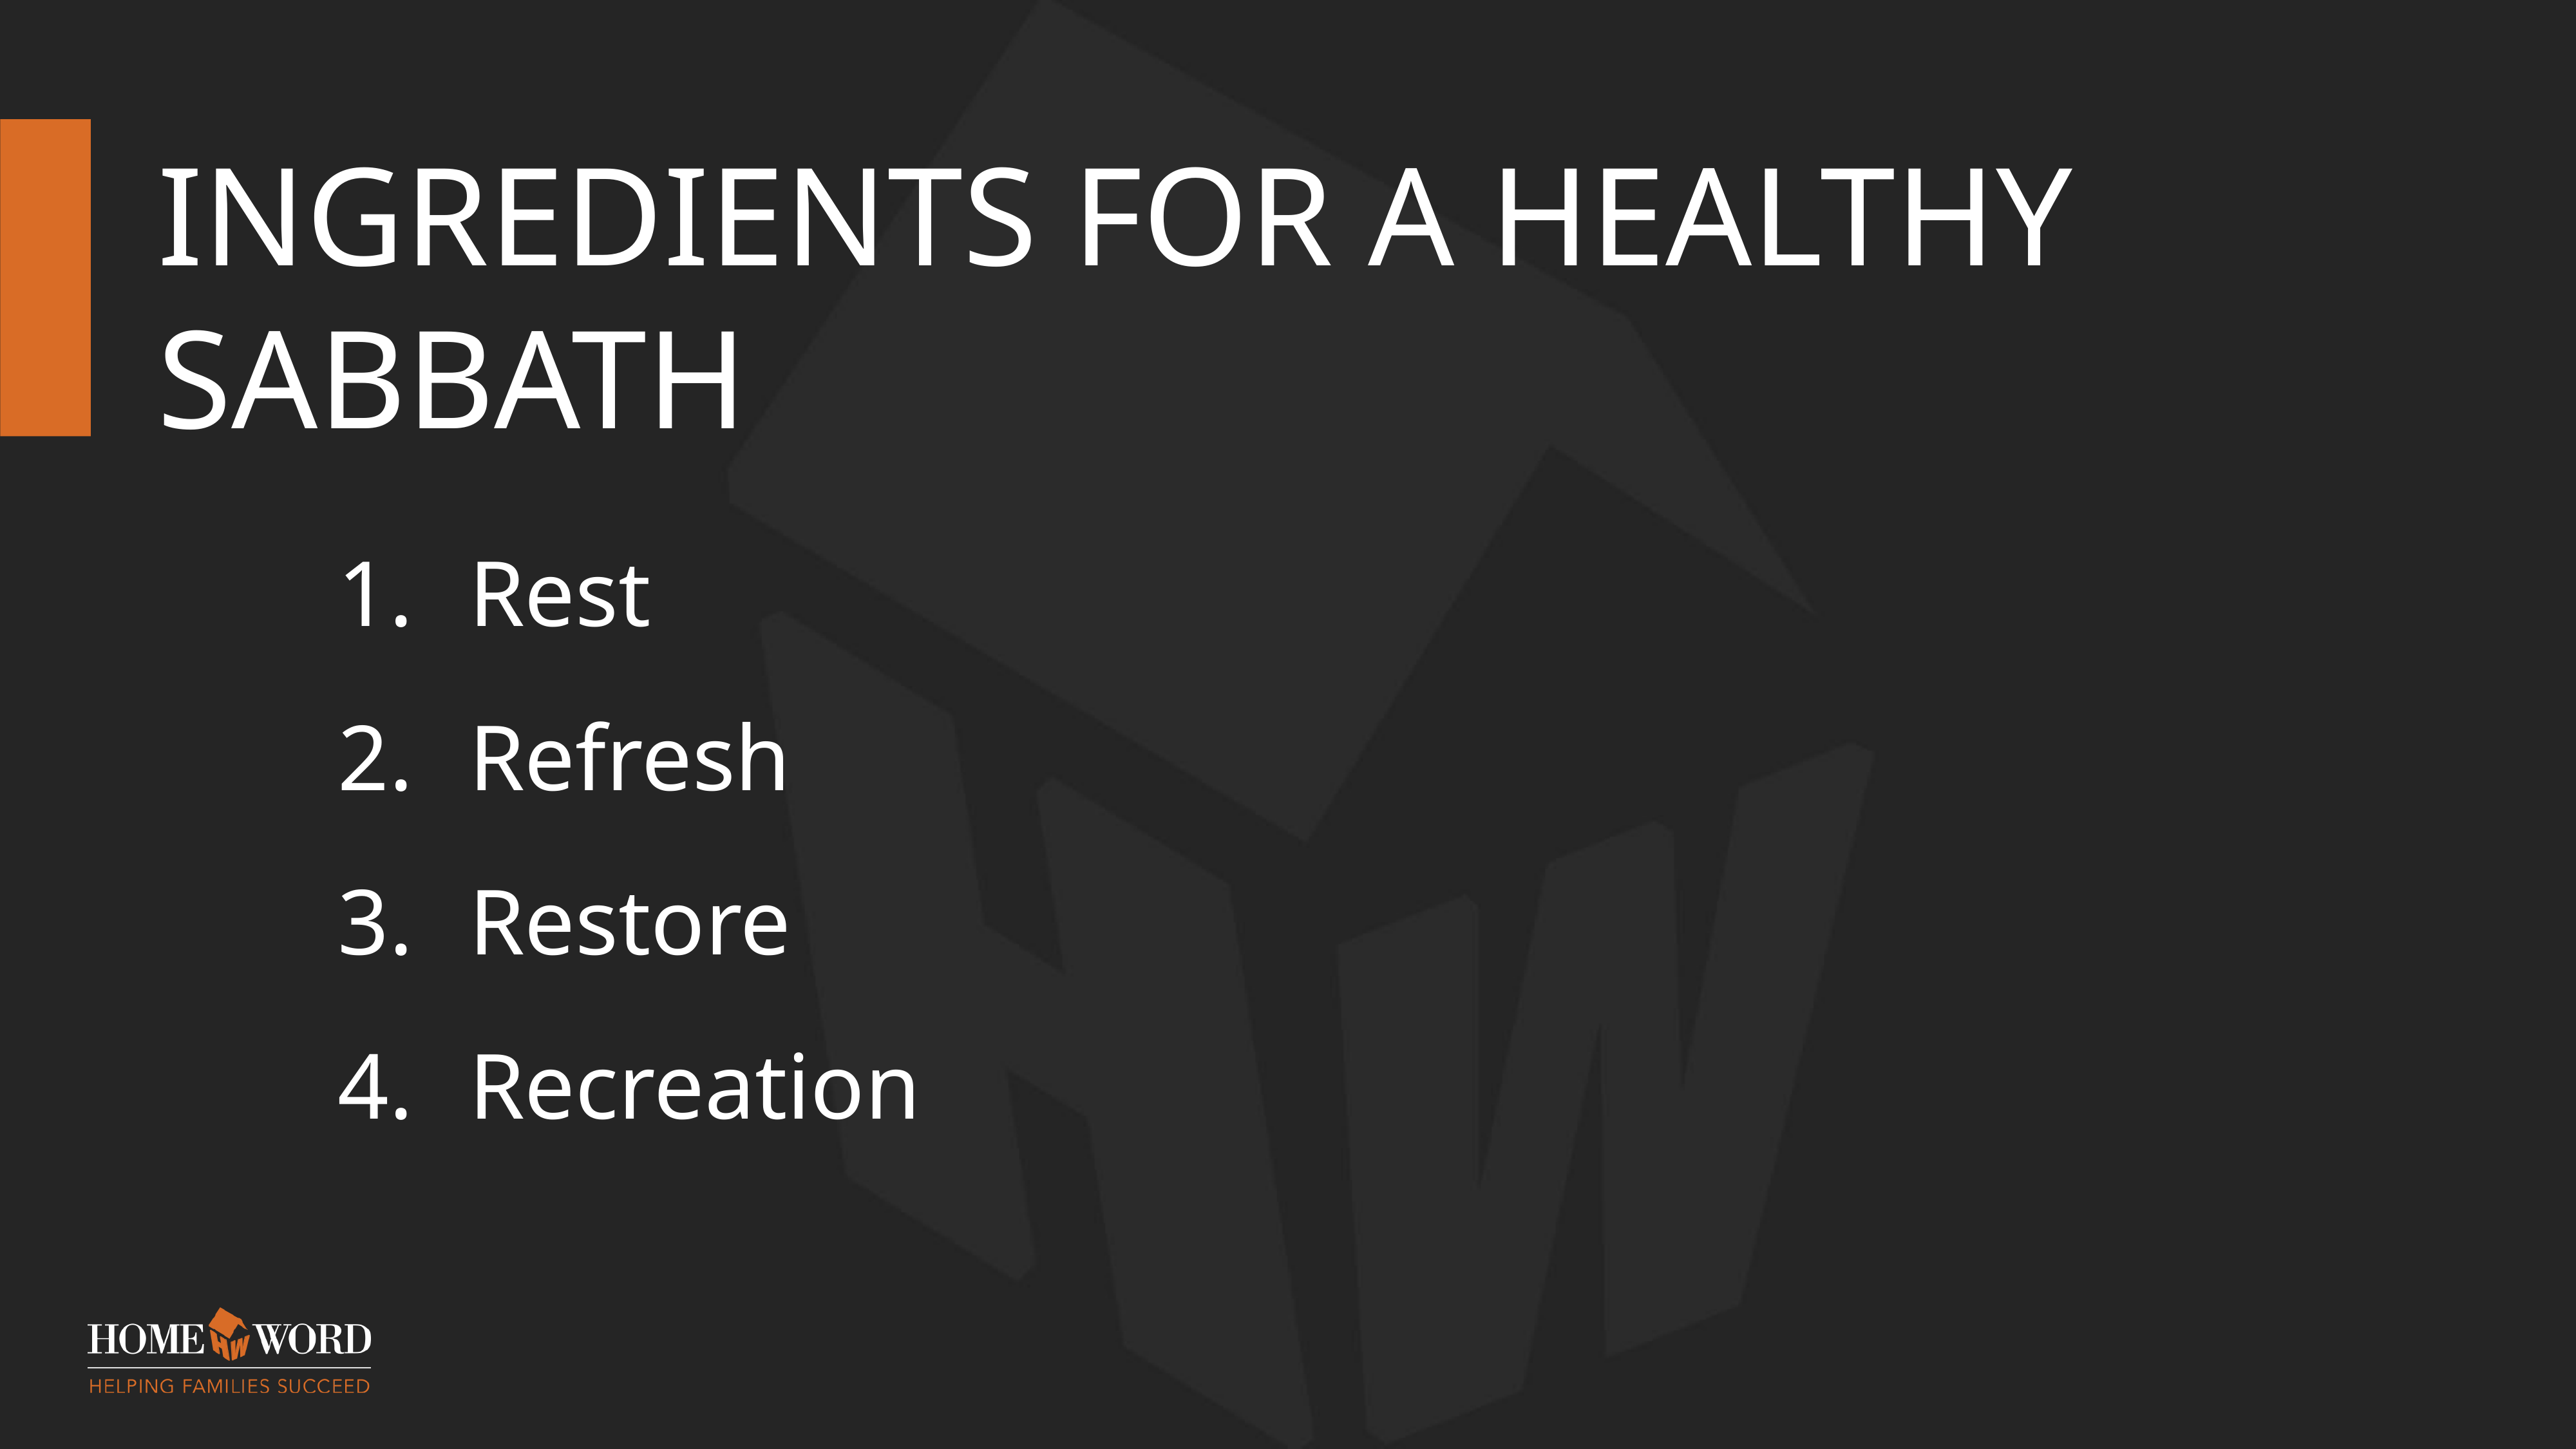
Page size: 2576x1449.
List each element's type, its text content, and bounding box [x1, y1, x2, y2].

text_box Rest Refresh Restore Recreation [332, 531, 2418, 1242]
picture [0, 0, 2576, 1449]
title Ingredients for a Healthy Sabbath [151, 120, 2295, 466]
